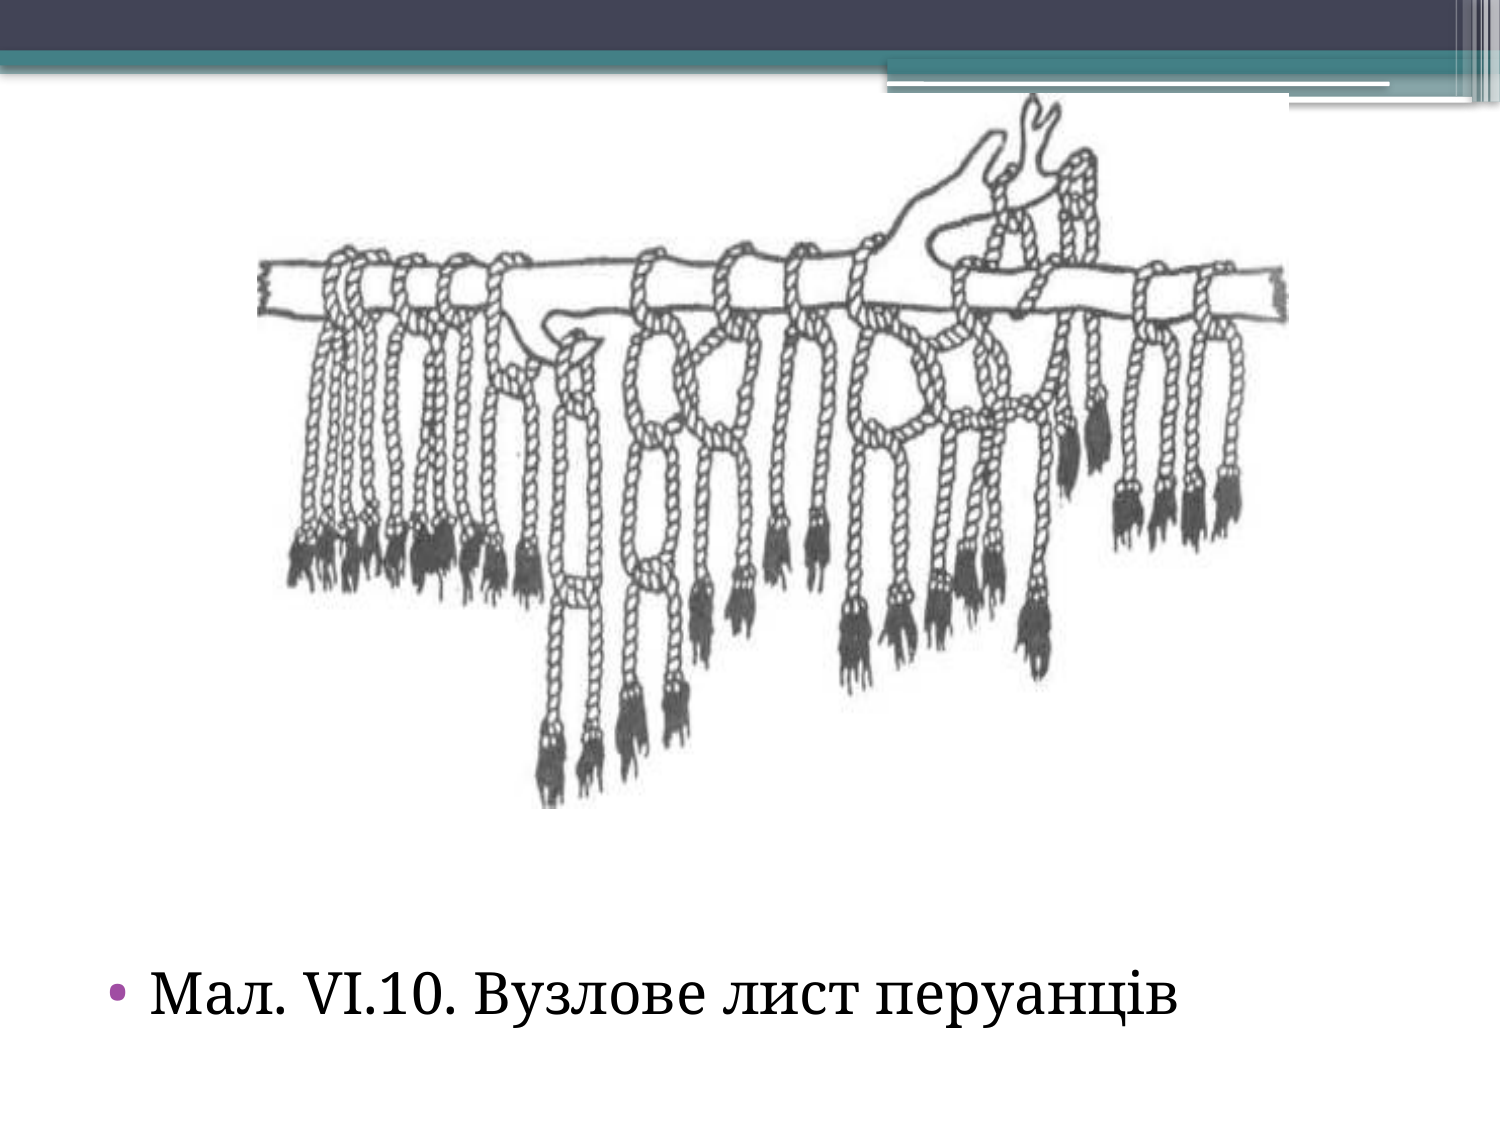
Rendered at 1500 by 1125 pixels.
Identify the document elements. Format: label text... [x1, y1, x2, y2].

picture [257, 93, 1290, 809]
list Мал. VI.10. Вузлове лист перуанців [75, 949, 1425, 1079]
